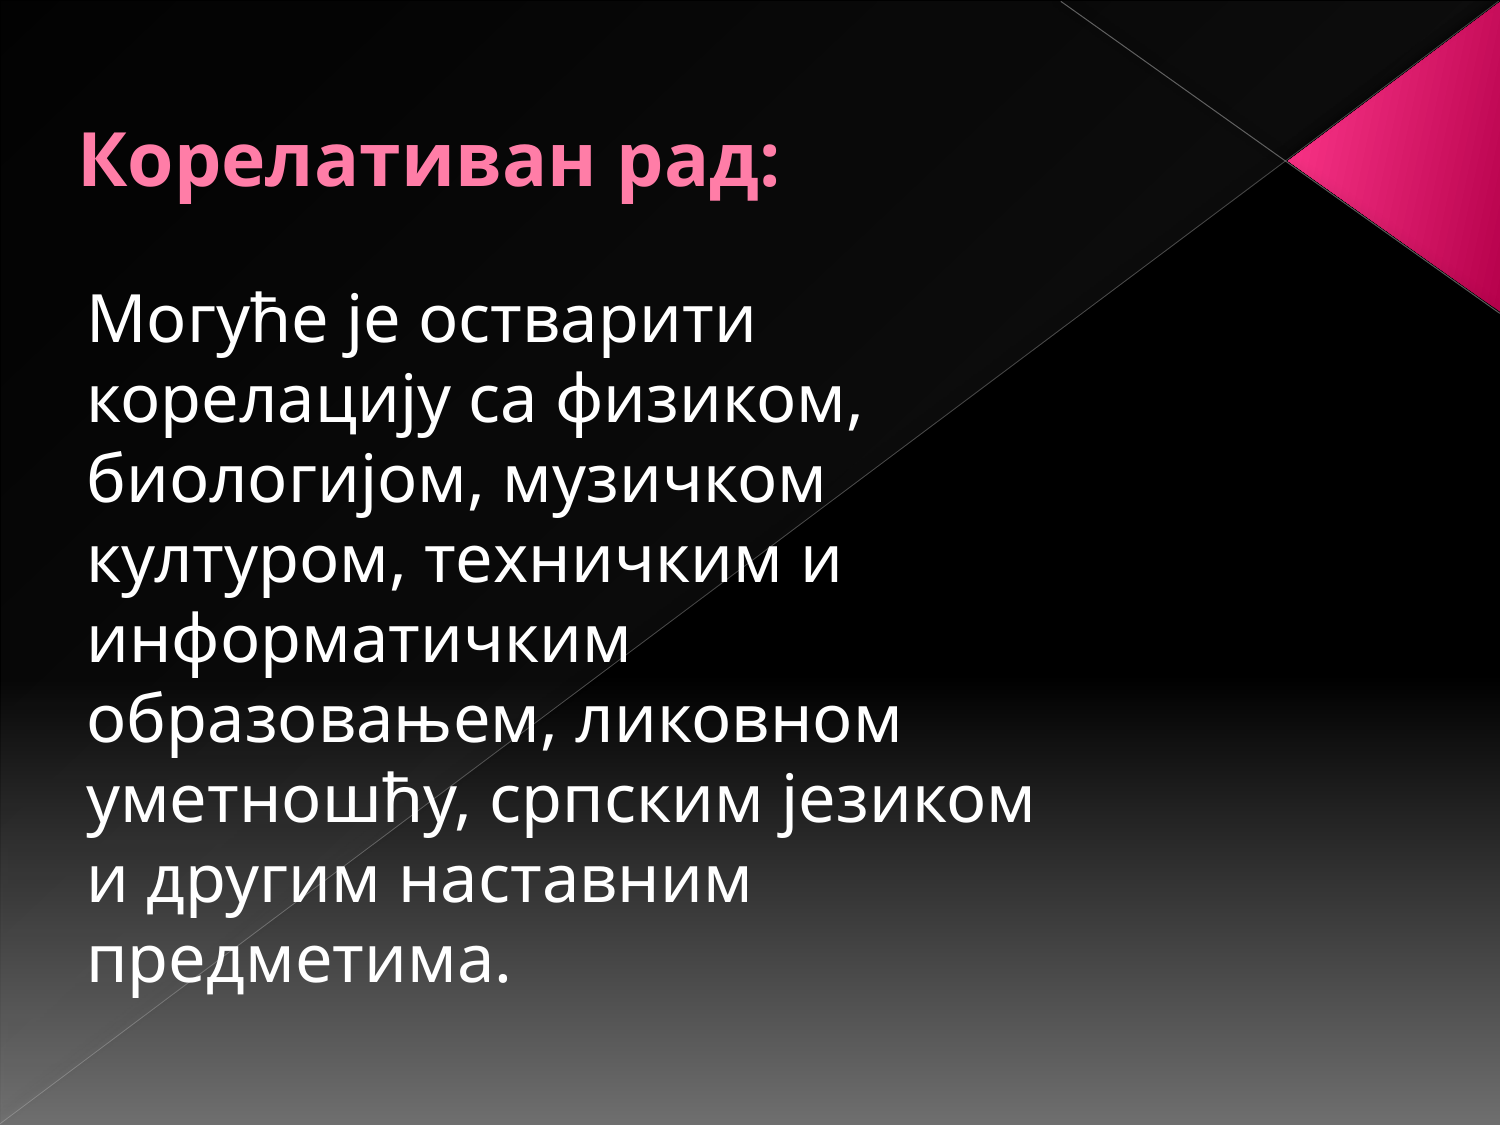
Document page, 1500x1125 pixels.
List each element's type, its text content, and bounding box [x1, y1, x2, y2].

list Могуће је остварити корелацију са физиком, биологијом, музичком културом, техничким и информатичким образовањем, ликовном уметношћу, српским језиком и другим наставним предметима. [62, 267, 1075, 1050]
title Корелативан рад: [62, 44, 1250, 268]
